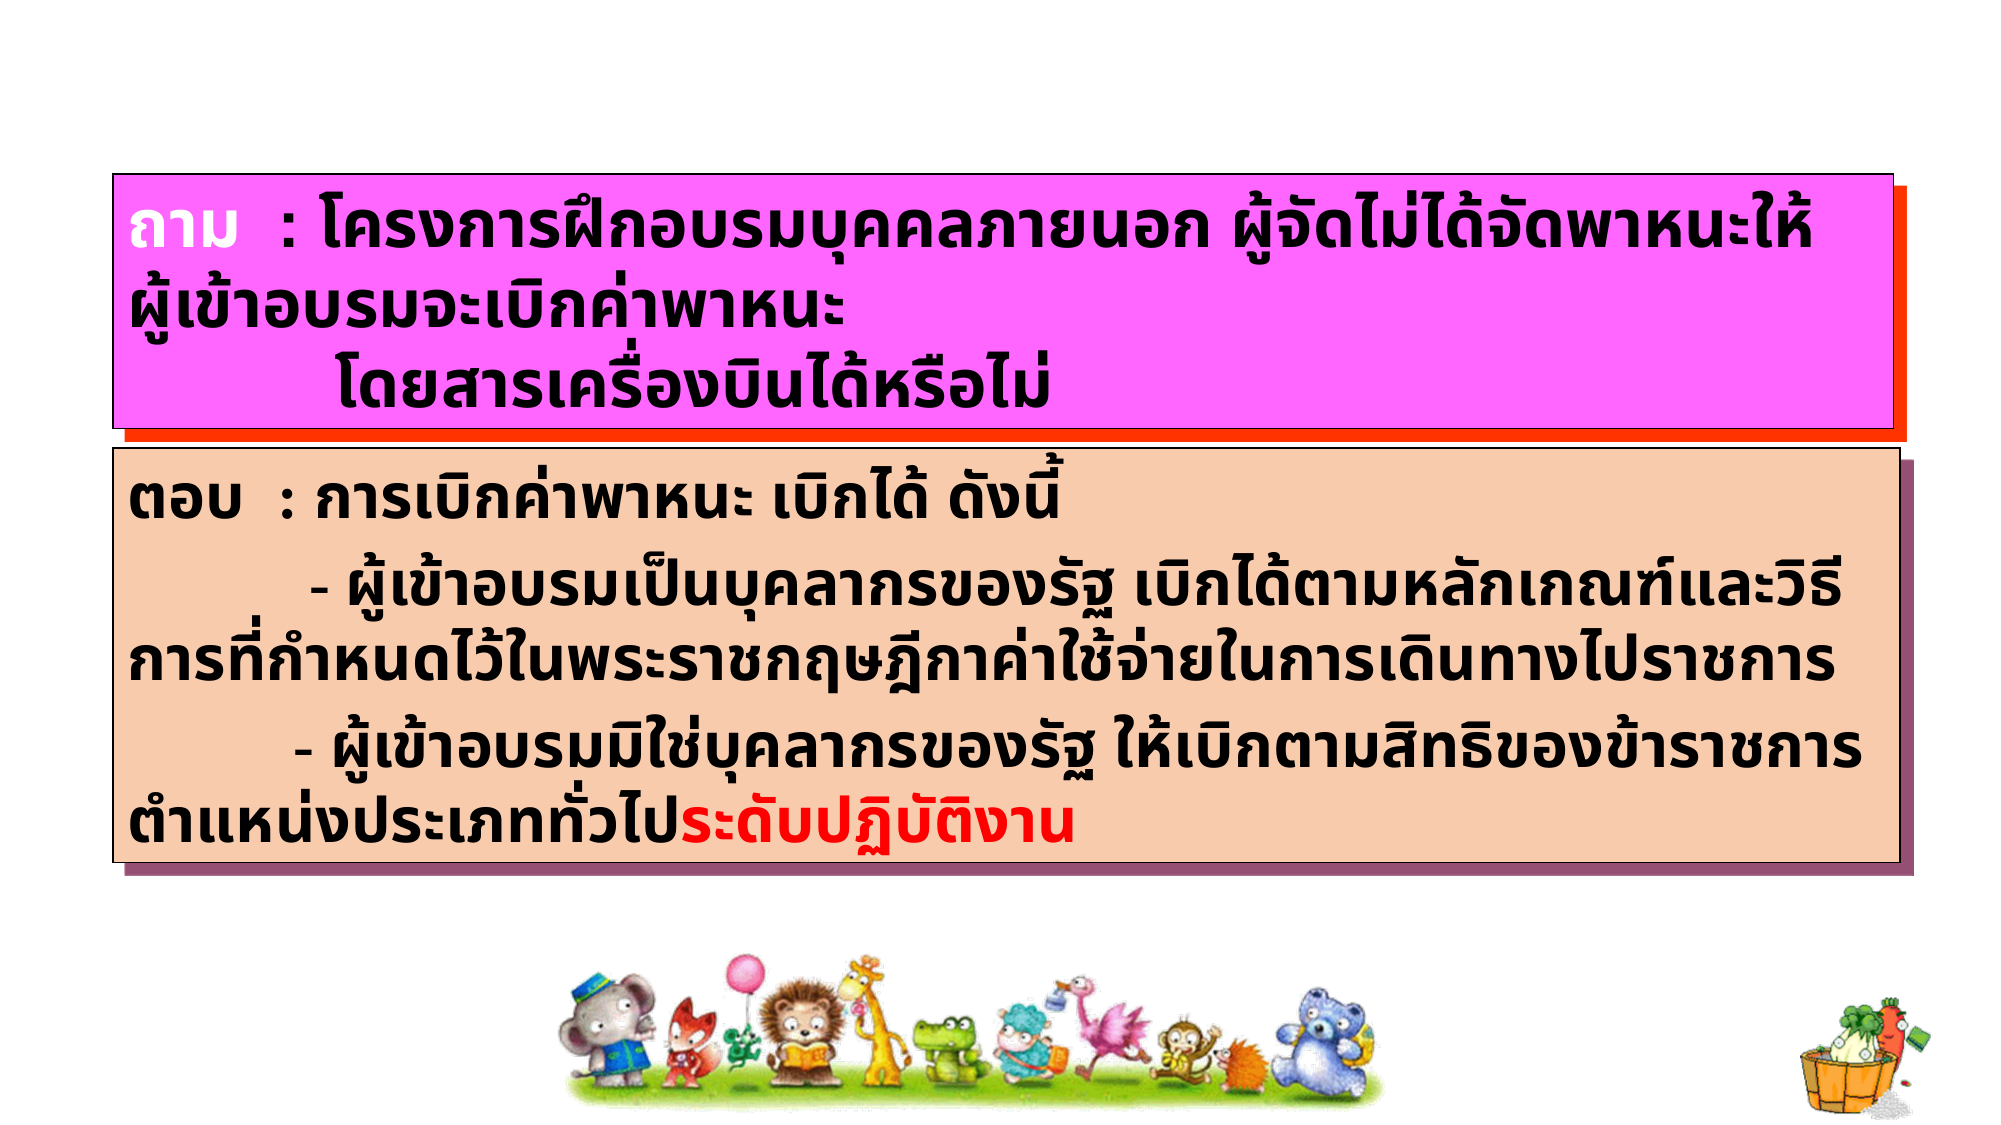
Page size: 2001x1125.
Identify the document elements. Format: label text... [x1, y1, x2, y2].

picture [1798, 989, 1937, 1122]
text_box ตอบ : การเบิกค่าพาหนะ เบิกได้ ดังนี้ - ผู้เข้าอบรมเป็นบุคลากรของรัฐ เบิกได้ตามหลักเกณฑ์และวิธีการที่กำหนดไว้ในพระราชกฤษฎีกาค่าใช้จ่ายในการเดินทางไปราชการ - ผู้เข้าอบรมมิใช่บุคลากรของรัฐ ให้เบิกตามสิทธิของข้าราชการตำแหน่งประเภททั่วไประดับปฏิบัติงาน [112, 448, 1900, 863]
text_box ถาม : โครงการฝึกอบรมบุคคลภายนอก ผู้จัดไม่ได้จัดพาหนะให้ ผู้เข้าอบรมจะเบิกค่าพาหนะ โดยสารเครื่องบินได้หรือไม่ [112, 173, 1894, 429]
picture [552, 949, 1394, 1122]
